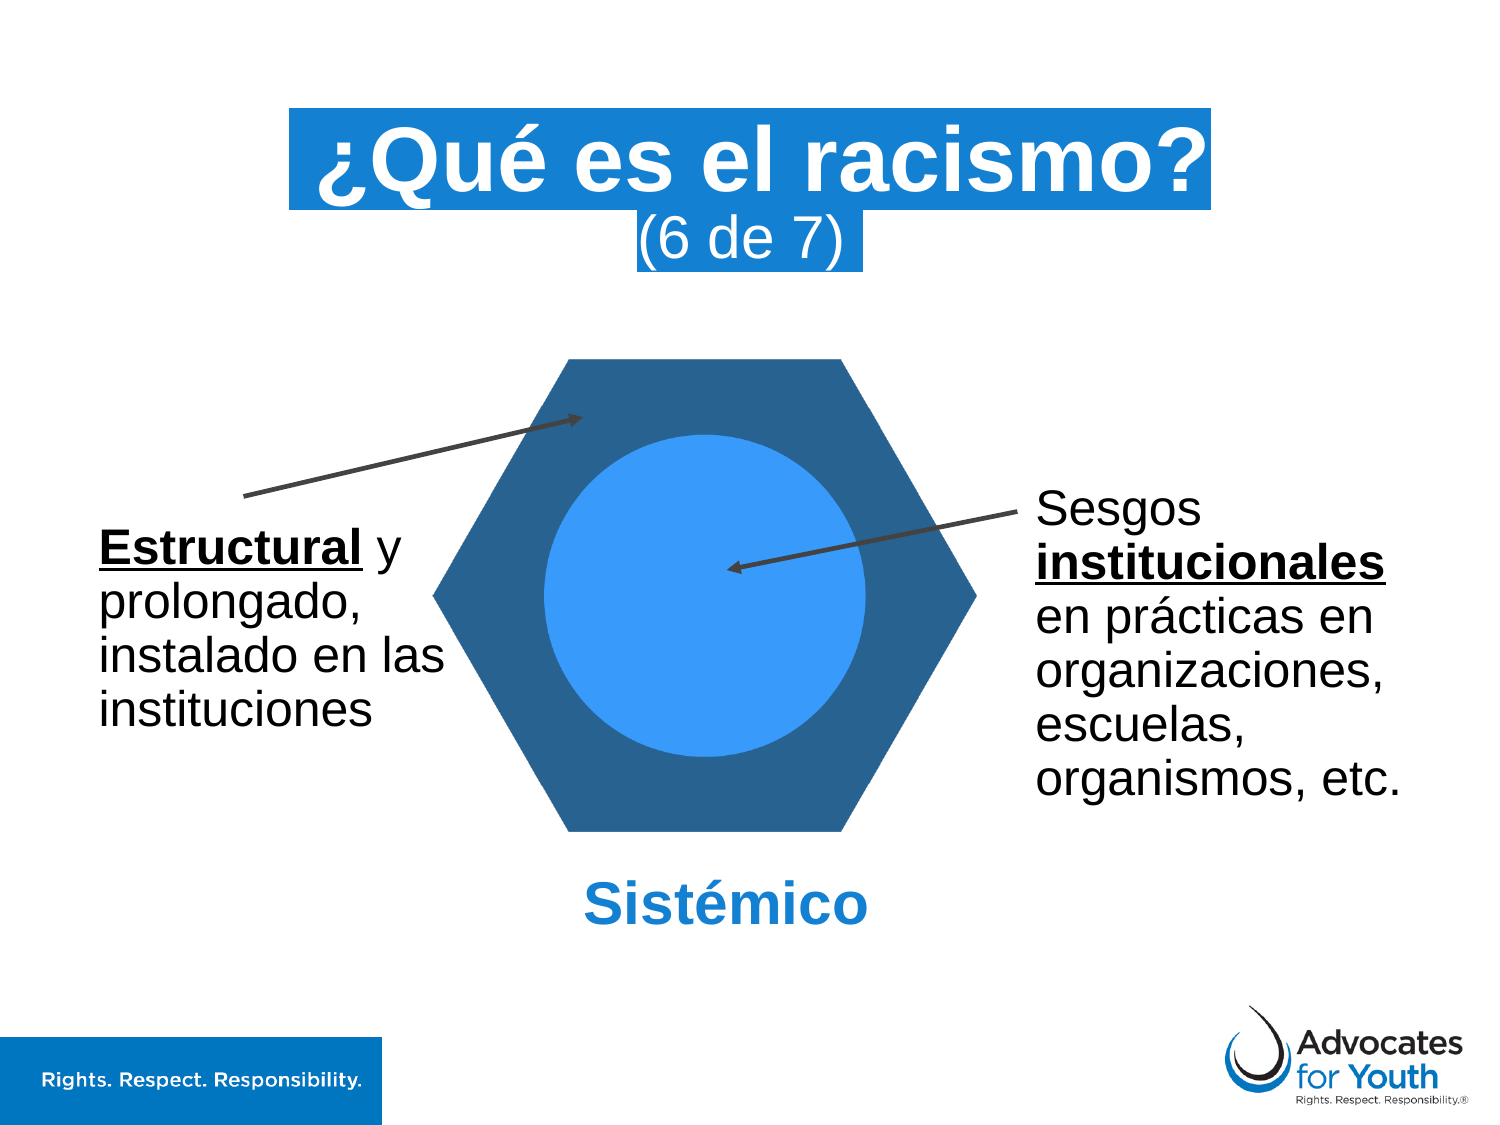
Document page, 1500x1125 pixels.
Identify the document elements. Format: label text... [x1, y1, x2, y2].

picture [1200, 990, 1500, 1125]
list Sesgos institucionales en prácticas en organizaciones, escuelas, organismos, etc. [1020, 475, 1454, 842]
text_box Sistémico [527, 857, 926, 953]
title ¿Qué es el racismo? (6 de 7) [112, 99, 1388, 288]
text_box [243, 416, 584, 497]
picture [0, 1037, 382, 1125]
text_box Estructural y prolongado, instalado en las instituciones [83, 506, 426, 753]
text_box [726, 511, 1018, 571]
picture [431, 359, 978, 832]
